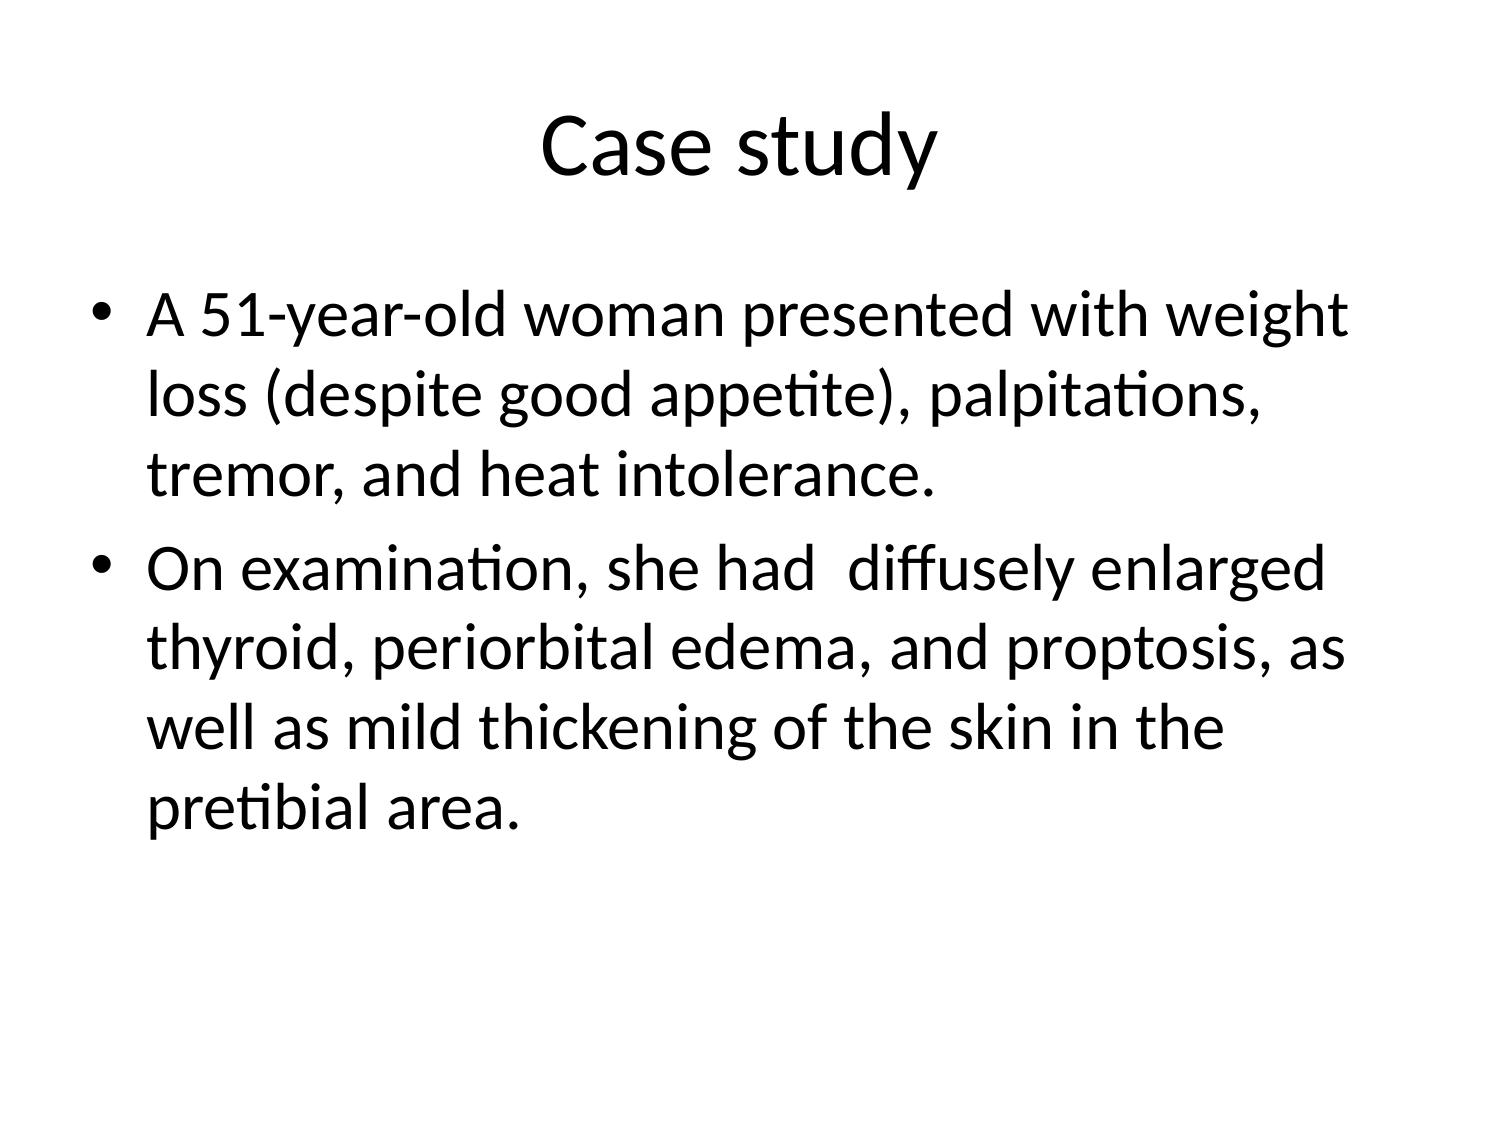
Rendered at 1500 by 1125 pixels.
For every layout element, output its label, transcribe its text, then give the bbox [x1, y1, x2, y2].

list A 51-year-old woman presented with weight loss (despite good appetite), palpitations, tremor, and heat intolerance. On examination, she had diffusely enlarged thyroid, periorbital edema, and proptosis, as well as mild thickening of the skin in the pretibial area. [75, 262, 1425, 1005]
title Case study [75, 45, 1425, 233]
